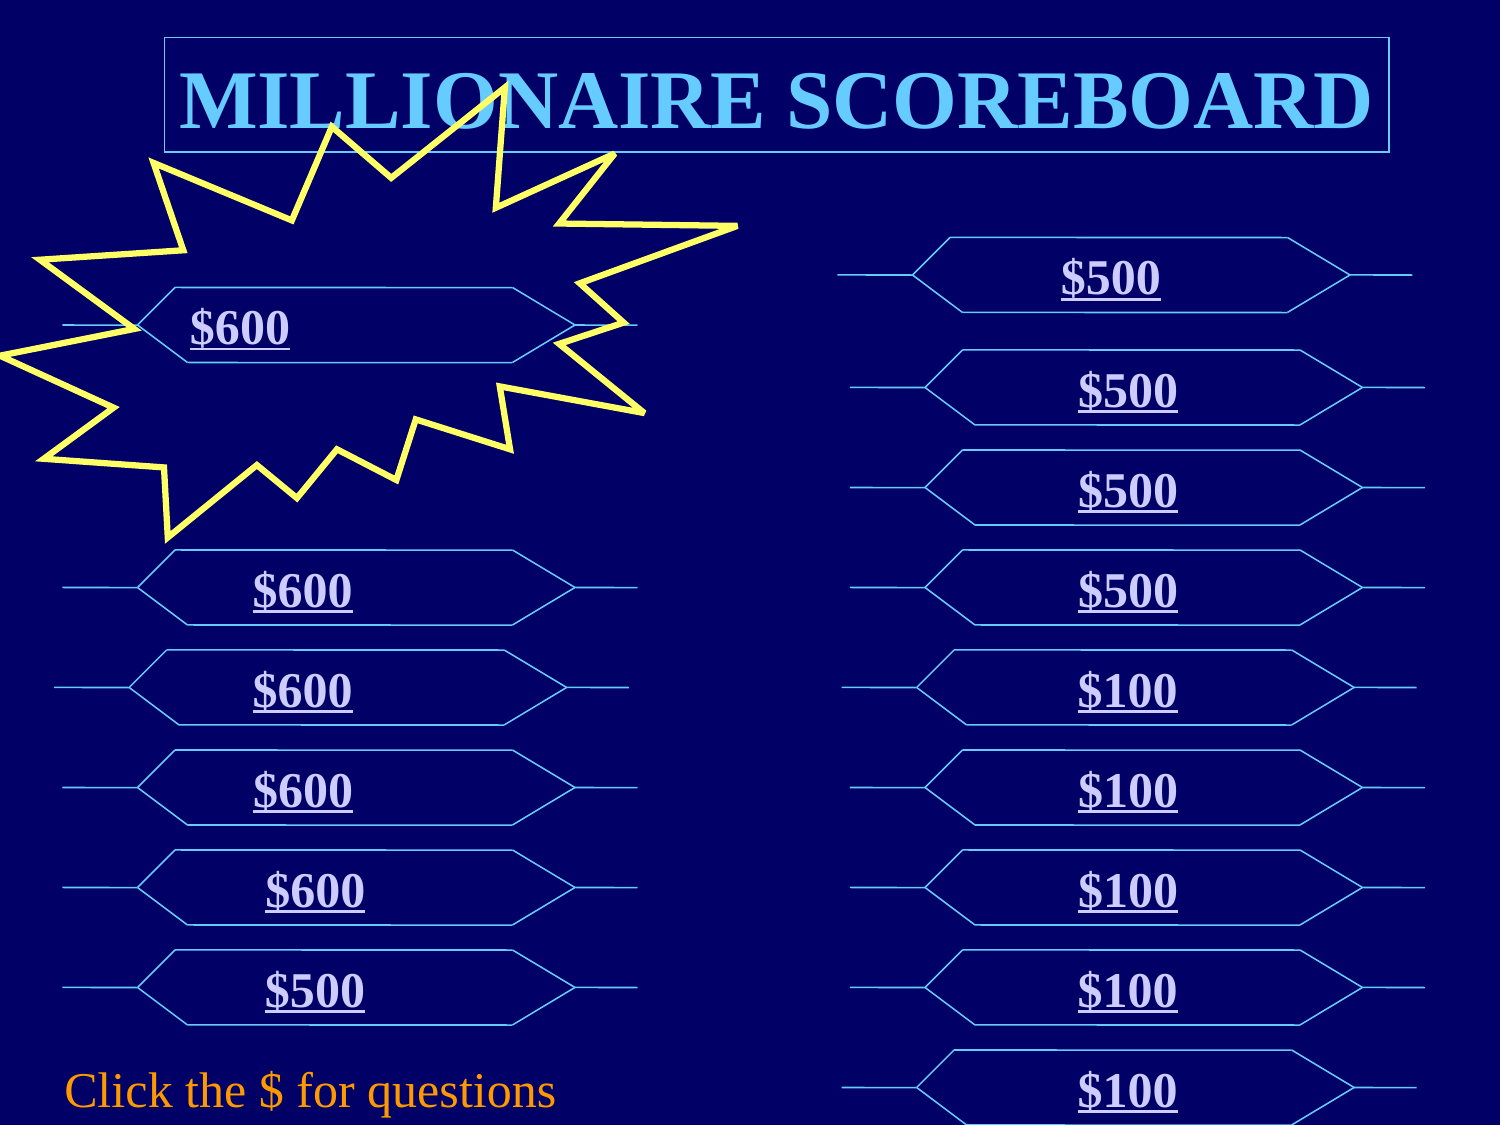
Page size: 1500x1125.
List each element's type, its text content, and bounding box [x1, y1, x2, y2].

text_box $600 [237, 549, 368, 625]
text_box $500 [1046, 237, 1176, 313]
text_box $500 [1063, 449, 1193, 525]
text_box $600 [250, 849, 381, 925]
text_box $500 [1063, 349, 1193, 425]
text_box $100 [1062, 949, 1193, 1025]
text_box $100 [1063, 849, 1193, 925]
text_box $600 [237, 649, 368, 725]
text_box $600 [238, 749, 368, 825]
text_box $100 [1063, 749, 1193, 825]
text_box $500 [250, 949, 380, 1025]
text_box Click the $ for questions [49, 1049, 572, 1125]
text_box $100 [1062, 649, 1193, 725]
text_box MILLIONAIRE SCOREBOARD [164, 37, 1389, 153]
text_box [0, 87, 738, 538]
text_box $500 [1063, 549, 1193, 625]
text_box $100 [1062, 1049, 1193, 1125]
